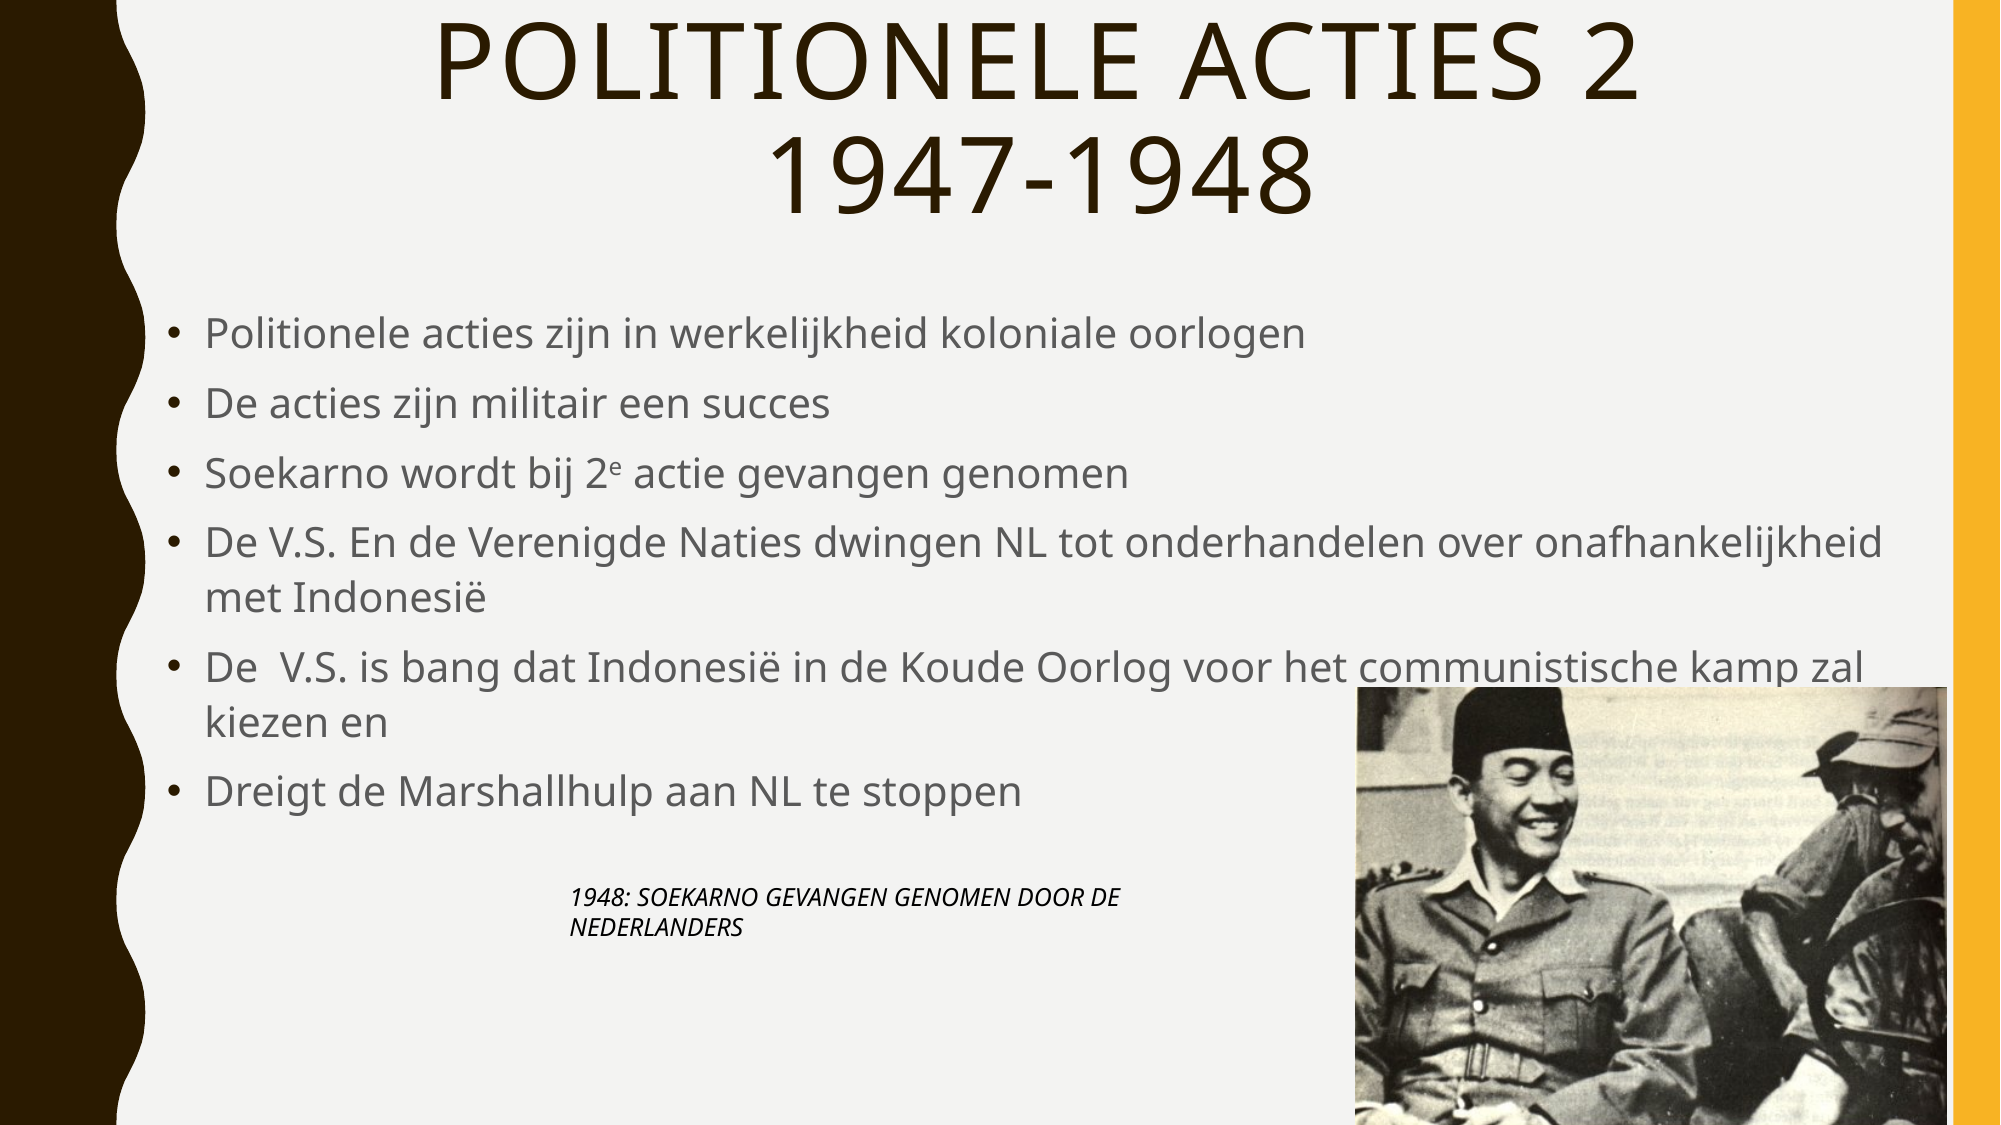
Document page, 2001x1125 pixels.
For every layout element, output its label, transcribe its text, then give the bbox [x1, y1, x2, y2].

list Politionele acties zijn in werkelijkheid koloniale oorlogen De acties zijn militair een succes Soekarno wordt bij 2e actie gevangen genomen De V.S. En de Verenigde Naties dwingen NL tot onderhandelen over onafhankelijkheid met Indonesië De V.S. is bang dat Indonesië in de Koude Oorlog voor het communistische kamp zal kiezen en Dreigt de Marshallhulp aan NL te stoppen [151, 294, 1947, 1125]
text_box 1948: SOEKARNO GEVANGEN GENOMEN DOOR DE NEDERLANDERS [554, 873, 1293, 949]
picture [1355, 687, 1947, 1125]
title Politionele acties 2 1947-1948 [205, 0, 1875, 253]
